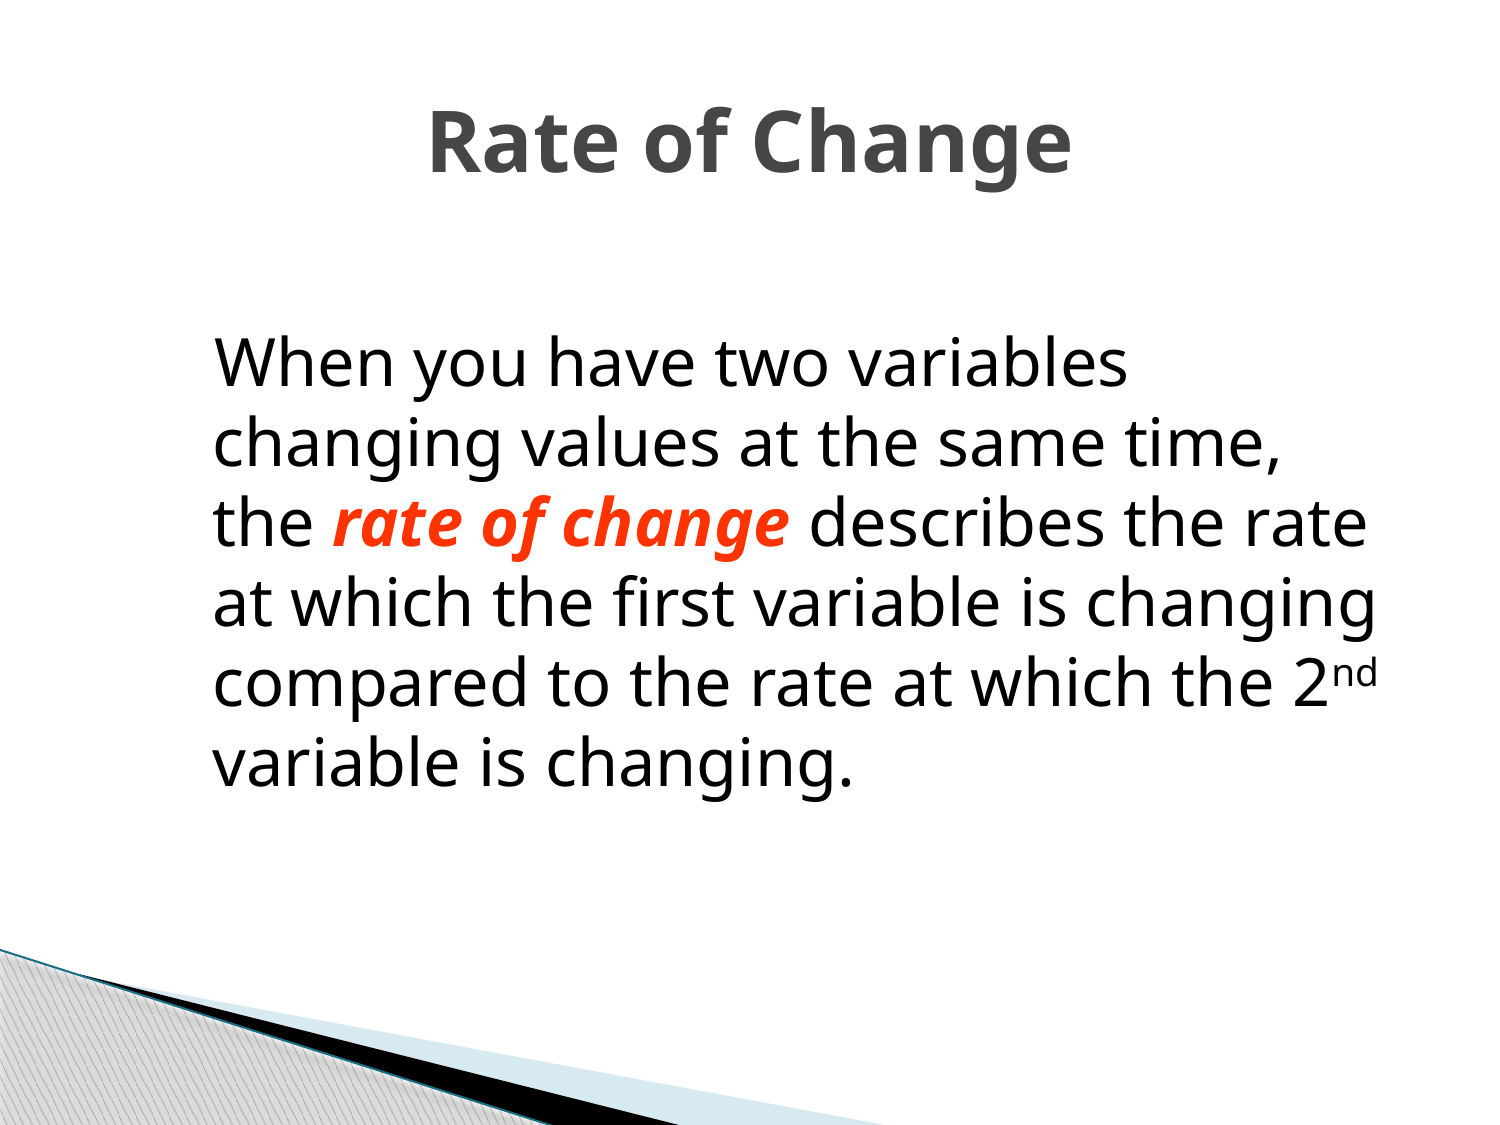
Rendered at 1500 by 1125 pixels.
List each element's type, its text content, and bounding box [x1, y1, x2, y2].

title Rate of Change [75, 45, 1425, 233]
list When you have two variables changing values at the same time, the rate of change describes the rate at which the first variable is changing compared to the rate at which the 2nd variable is changing. [137, 312, 1413, 965]
